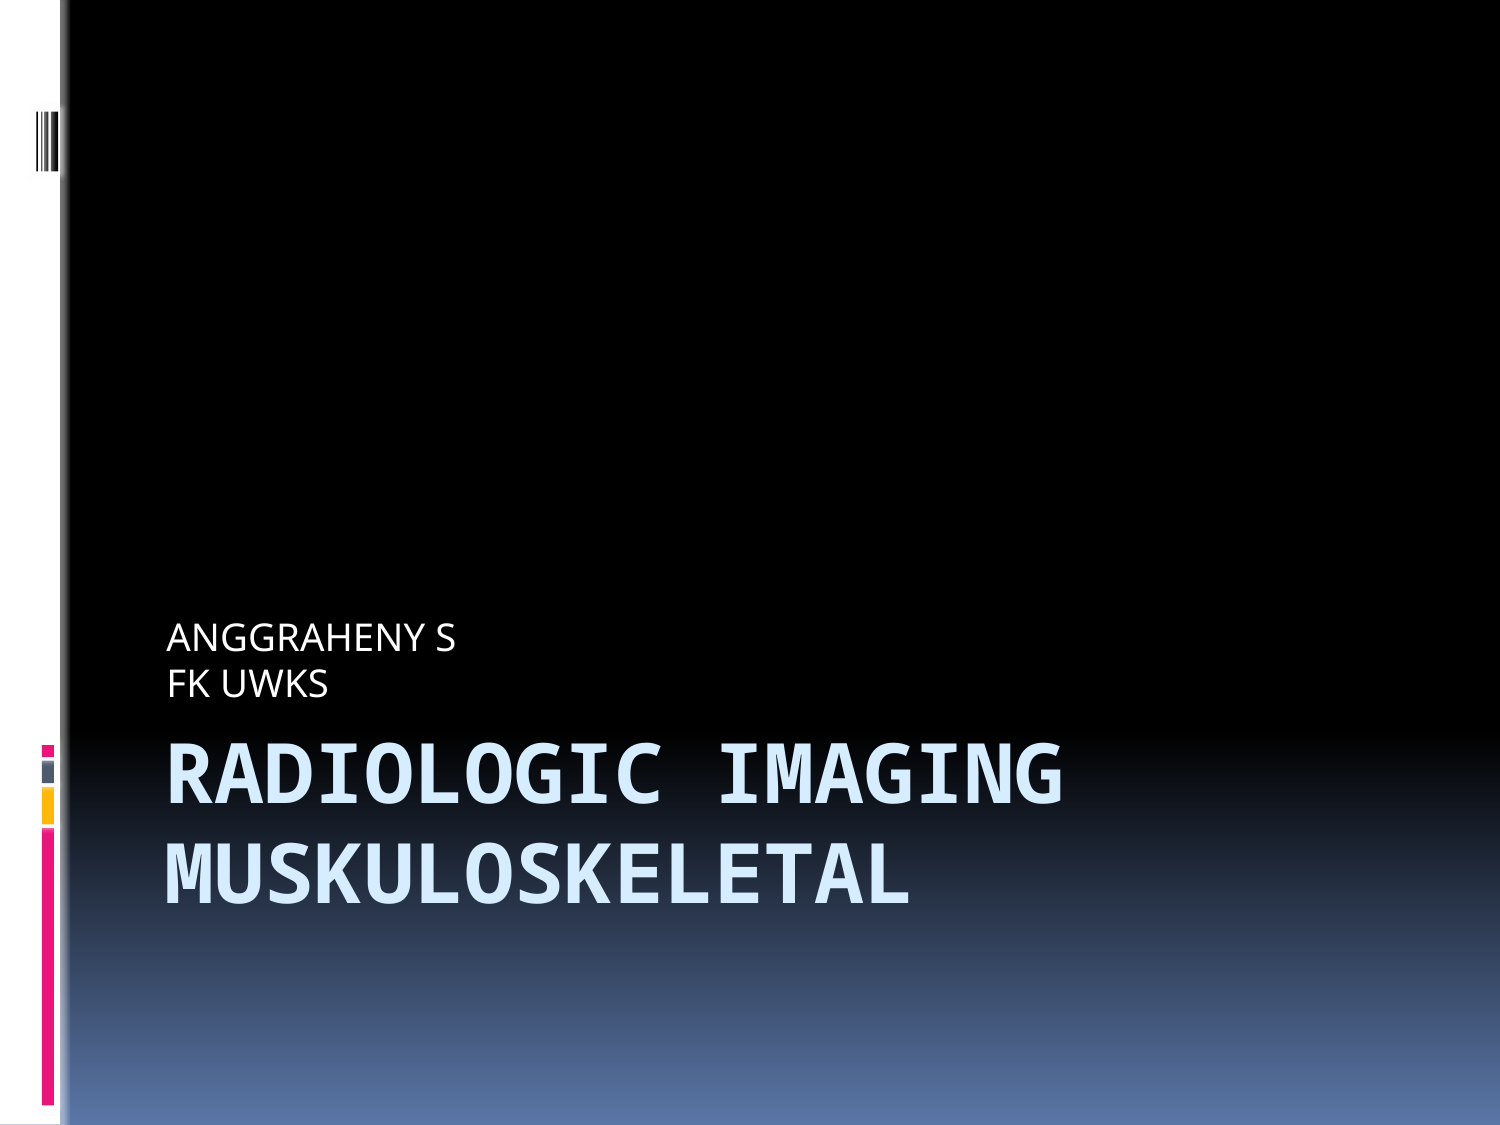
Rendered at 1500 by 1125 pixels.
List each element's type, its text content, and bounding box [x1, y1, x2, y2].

subtitle ANGGRAHENY S FK UWKS [150, 464, 1425, 713]
title RADIOLOGIC IMAGING muskuloskeletal [150, 713, 1425, 1037]
